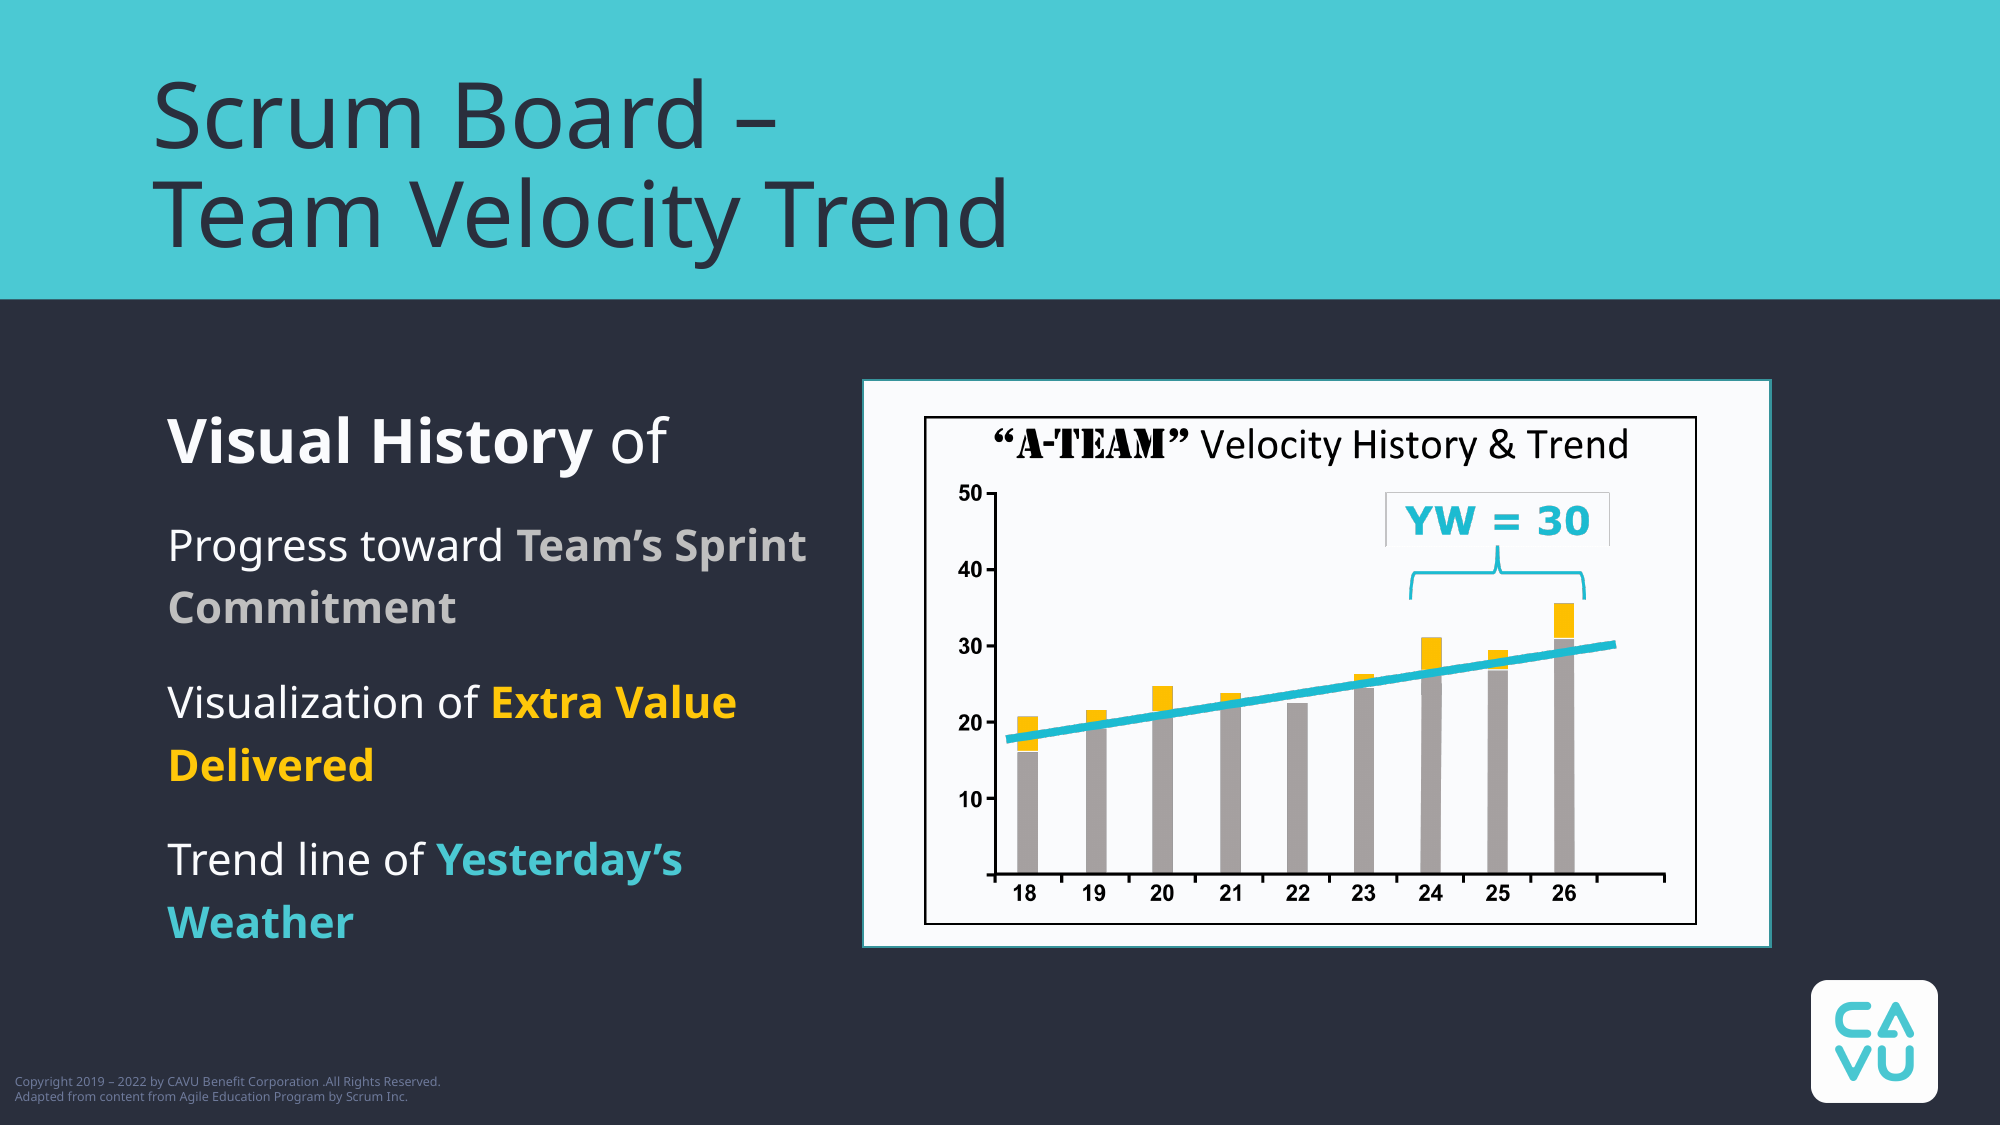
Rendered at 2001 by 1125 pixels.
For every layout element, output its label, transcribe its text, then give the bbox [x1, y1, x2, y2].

picture [1811, 980, 1938, 1103]
title Scrum Board – Team Velocity Trend [137, 59, 1863, 278]
text_box Visual History of Progress toward Team’s Sprint Commitment Visualization of Extra Value Delivered Trend line of Yesterday’s Weather [137, 372, 865, 966]
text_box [863, 379, 1771, 948]
